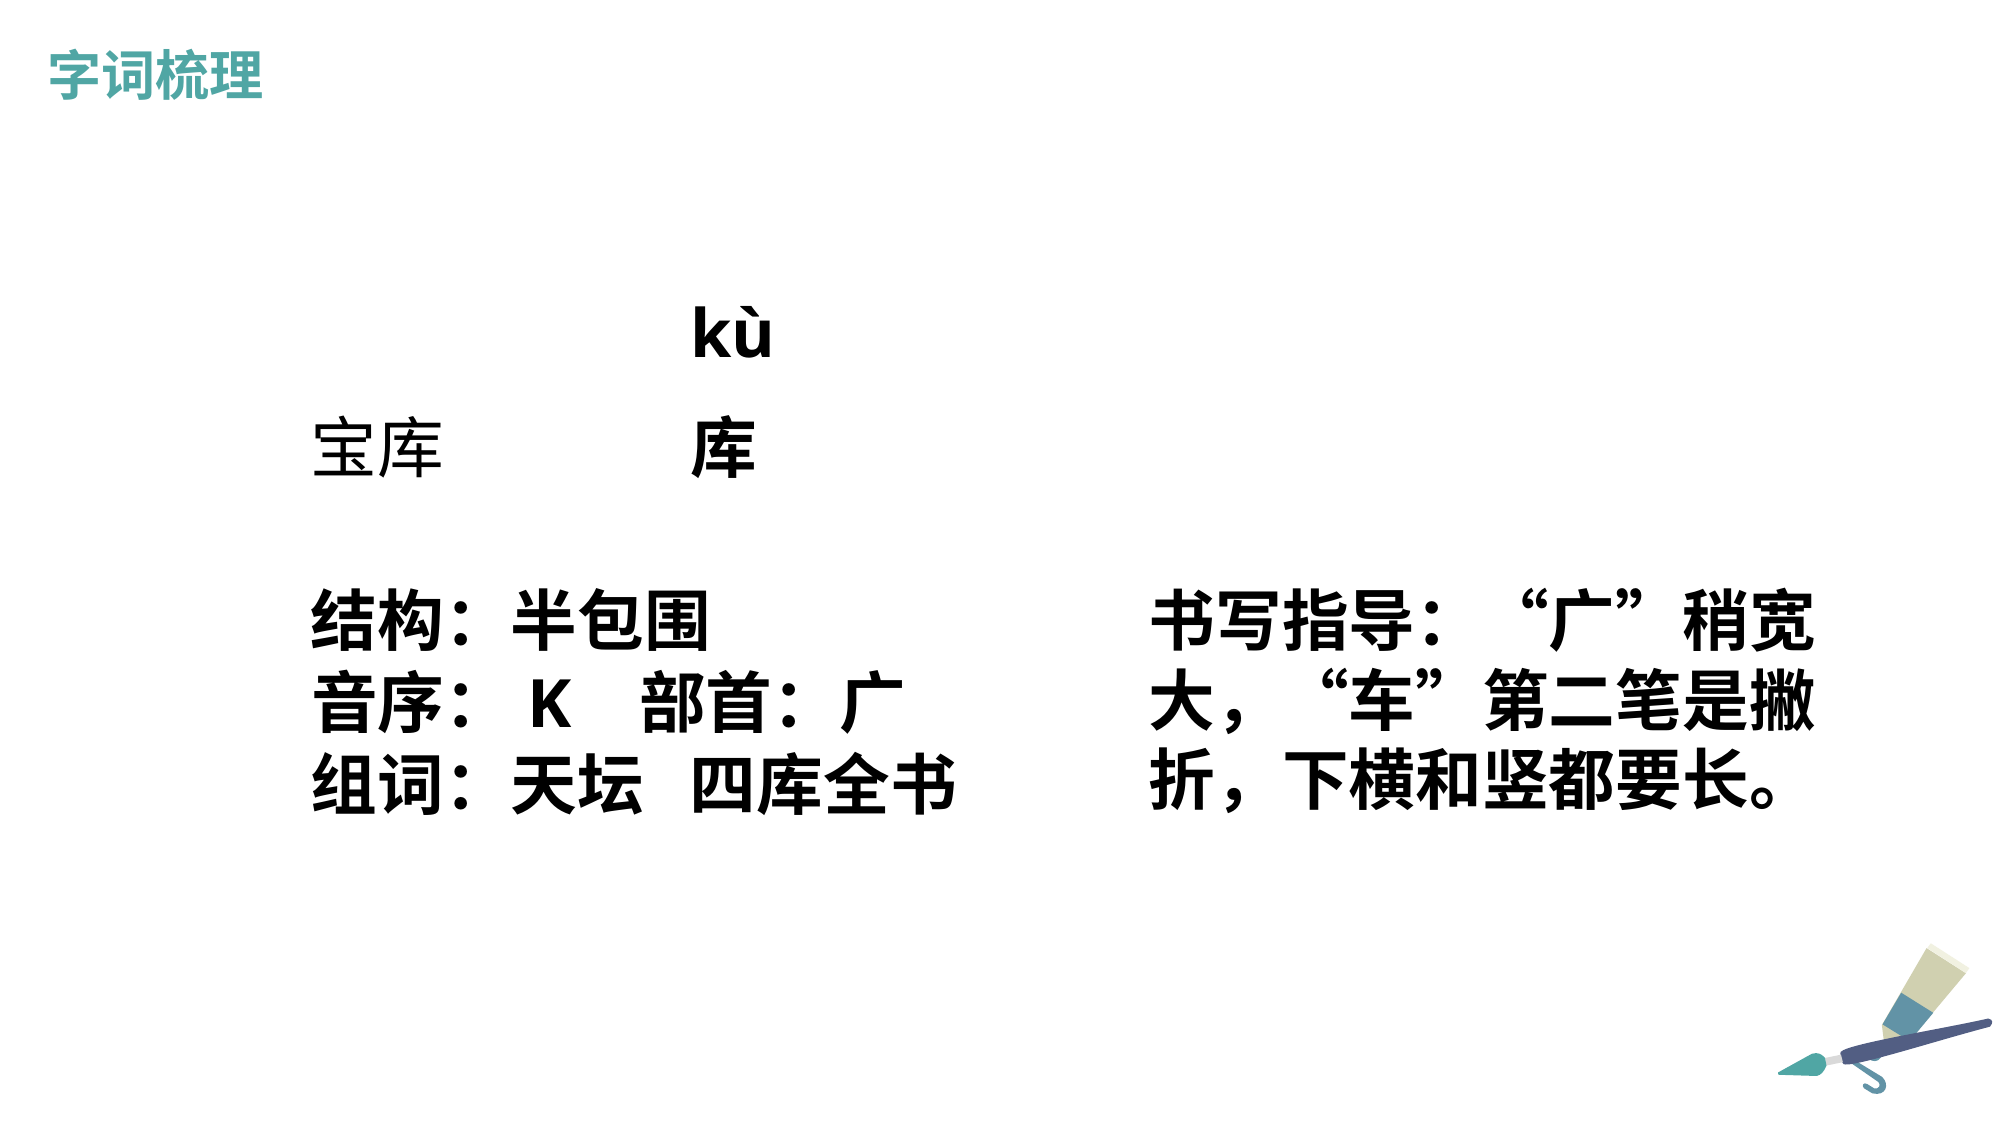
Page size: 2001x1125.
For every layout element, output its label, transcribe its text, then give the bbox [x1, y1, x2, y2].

text_box 结构：半包围 [290, 568, 803, 650]
text_box 组词：天坛 四库全书 [290, 732, 1087, 833]
text_box 音序：K 部首：广 [290, 650, 1021, 751]
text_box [1811, 945, 1974, 1125]
text_box 宝库 [290, 395, 506, 496]
text_box 书写指导：“广”稍宽大，“车”第二笔是撇折，下横和竖都要长。 [1127, 567, 1883, 829]
text_box kù [670, 281, 854, 382]
text_box 字词梳理 [32, 33, 347, 114]
text_box 库 [670, 395, 777, 496]
